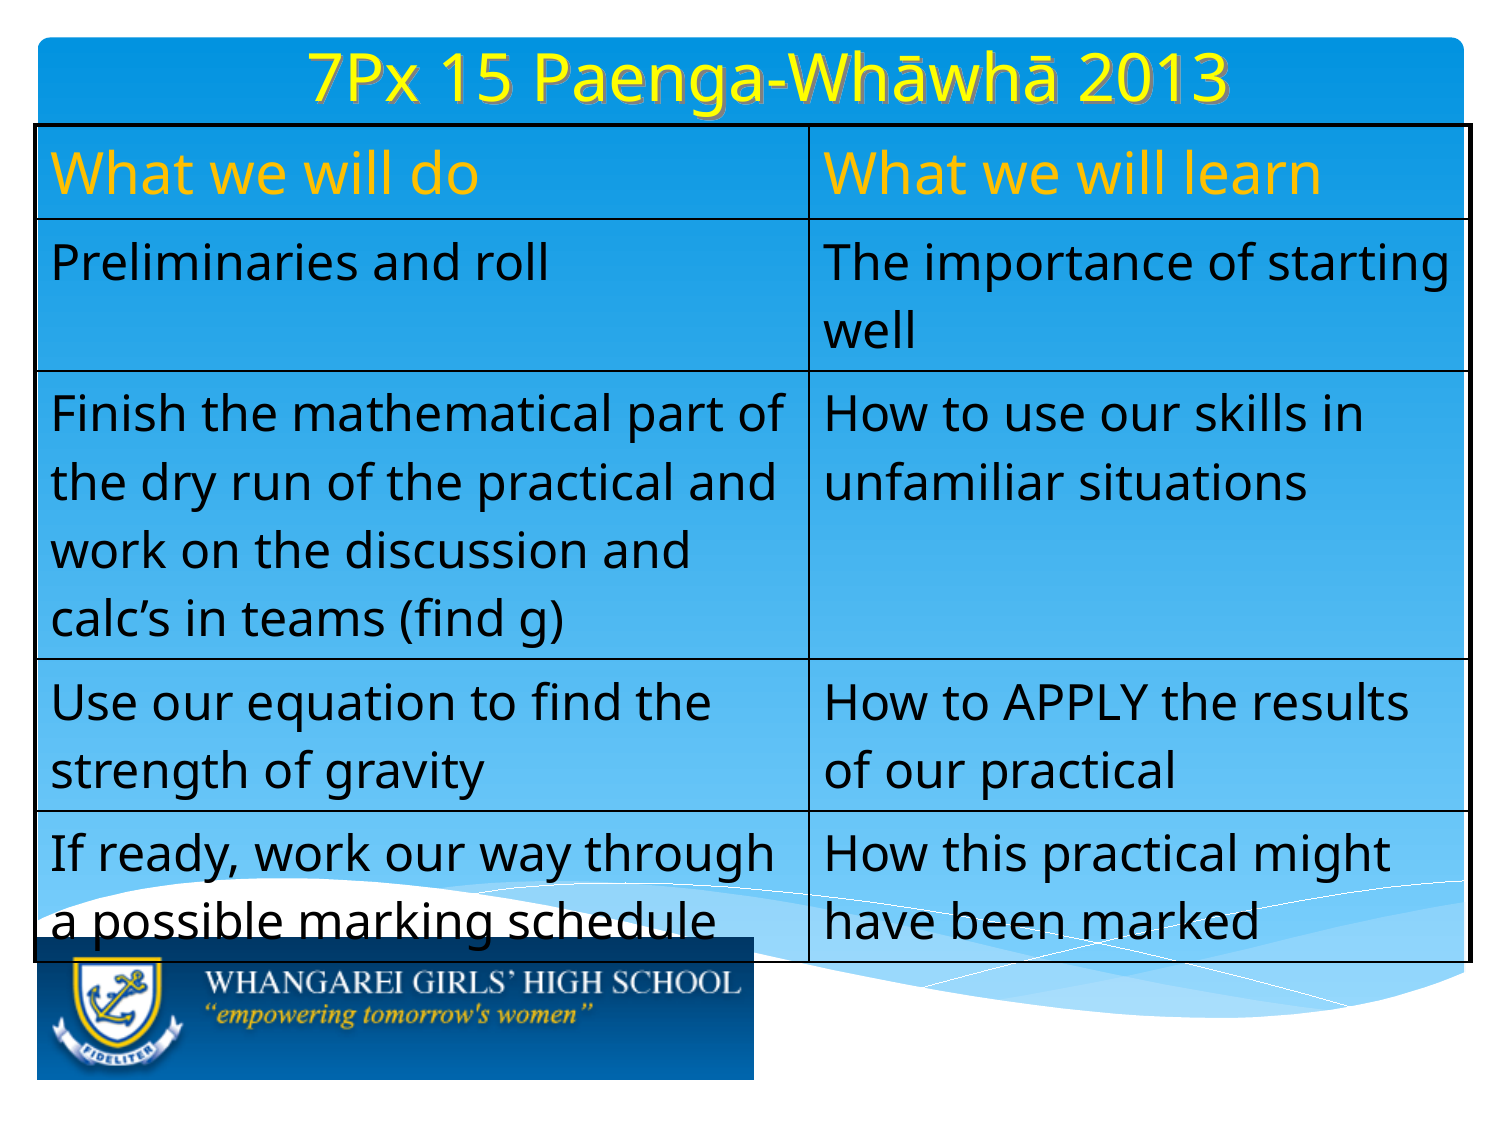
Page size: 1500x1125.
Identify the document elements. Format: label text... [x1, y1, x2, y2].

text_box 7Px 15 Paenga-Whāwhā 2013 [162, 24, 1375, 123]
table_cell Use our equation to find the strength of gravity [37, 660, 808, 810]
table_cell How to use our skills in unfamiliar situations [810, 372, 1468, 658]
table_cell The importance of starting well [810, 220, 1468, 370]
table_cell Finish the mathematical part of the dry run of the practical and work on the discussion and calc’s in teams (find g) [37, 372, 808, 658]
table_cell If ready, work our way through a possible marking schedule [37, 812, 808, 961]
table_cell Preliminaries and roll [37, 220, 808, 370]
table_cell How to APPLY the results of our practical [810, 660, 1468, 810]
table_cell How this practical might have been marked [810, 812, 1468, 961]
table_header What we will learn [810, 127, 1468, 218]
table_header What we will do [37, 127, 808, 218]
picture [37, 937, 754, 1080]
